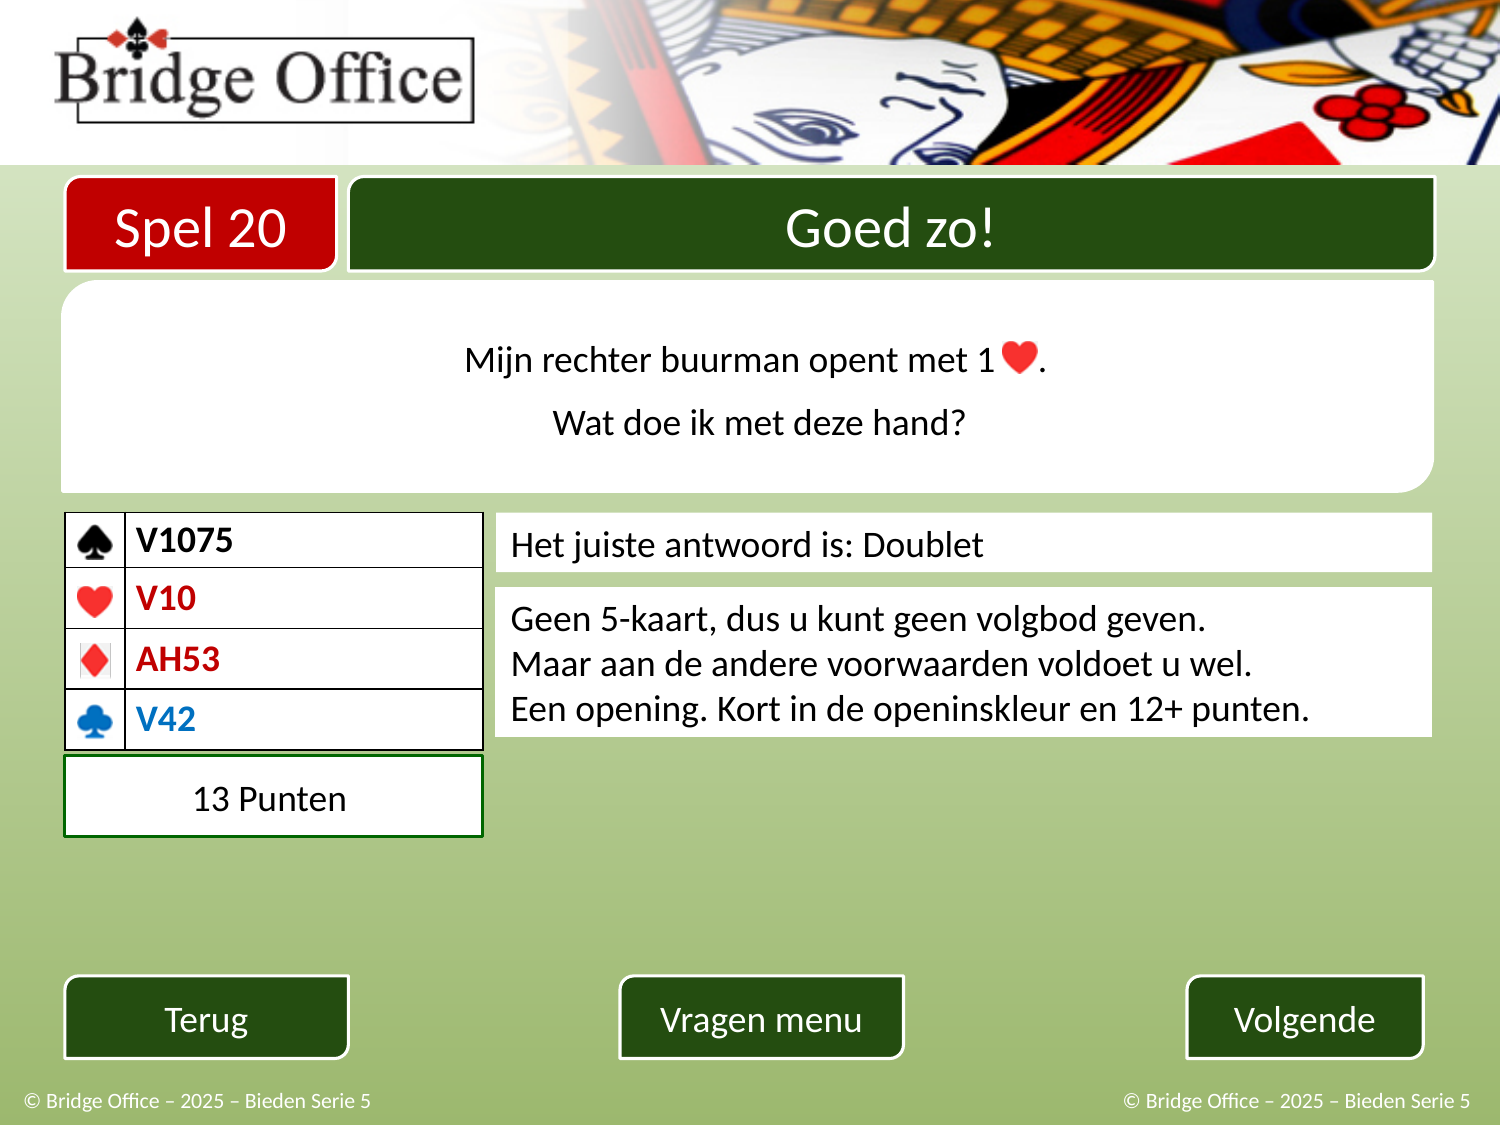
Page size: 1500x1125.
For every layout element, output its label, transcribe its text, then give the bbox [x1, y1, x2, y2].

picture [77, 643, 114, 679]
picture [1001, 341, 1038, 374]
table_cell V10 [126, 568, 482, 628]
table_cell [66, 690, 124, 749]
text_box Goed zo! [346, 178, 1437, 273]
text_box © Bridge Office – 2025 – Bieden Serie 5 [8, 1079, 393, 1121]
text_box Volgende [1185, 974, 1425, 1061]
picture [0, 0, 1500, 166]
text_box Wat doe ik met deze hand? [537, 390, 986, 451]
table_header V1075 [126, 513, 482, 567]
text_box Geen 5-kaart, dus u kunt geen volgbod geven. Maar aan de andere voorwaarden voldoet u wel. Een opening. Kort in de openinskleur en 12+ punten. [495, 587, 1432, 737]
picture [77, 524, 114, 561]
text_box © Bridge Office – 2025 – Bieden Serie 5 [1107, 1079, 1500, 1121]
text_box Het juiste antwoord is: Doublet [496, 512, 1433, 573]
table_cell [66, 568, 124, 628]
text_box Vragen menu [618, 974, 906, 1061]
table_cell V42 [126, 690, 482, 749]
text_box [61, 280, 1435, 493]
text_box Spel 20 [63, 178, 339, 273]
text_box 13 Punten [63, 754, 484, 838]
picture [77, 703, 114, 740]
text_box Mijn rechter buurman opent met 1 . [449, 327, 1075, 388]
picture [77, 585, 114, 618]
text_box Terug [63, 974, 350, 1061]
table_header [66, 513, 124, 567]
table_cell AH53 [126, 629, 482, 688]
table_cell [66, 629, 124, 688]
